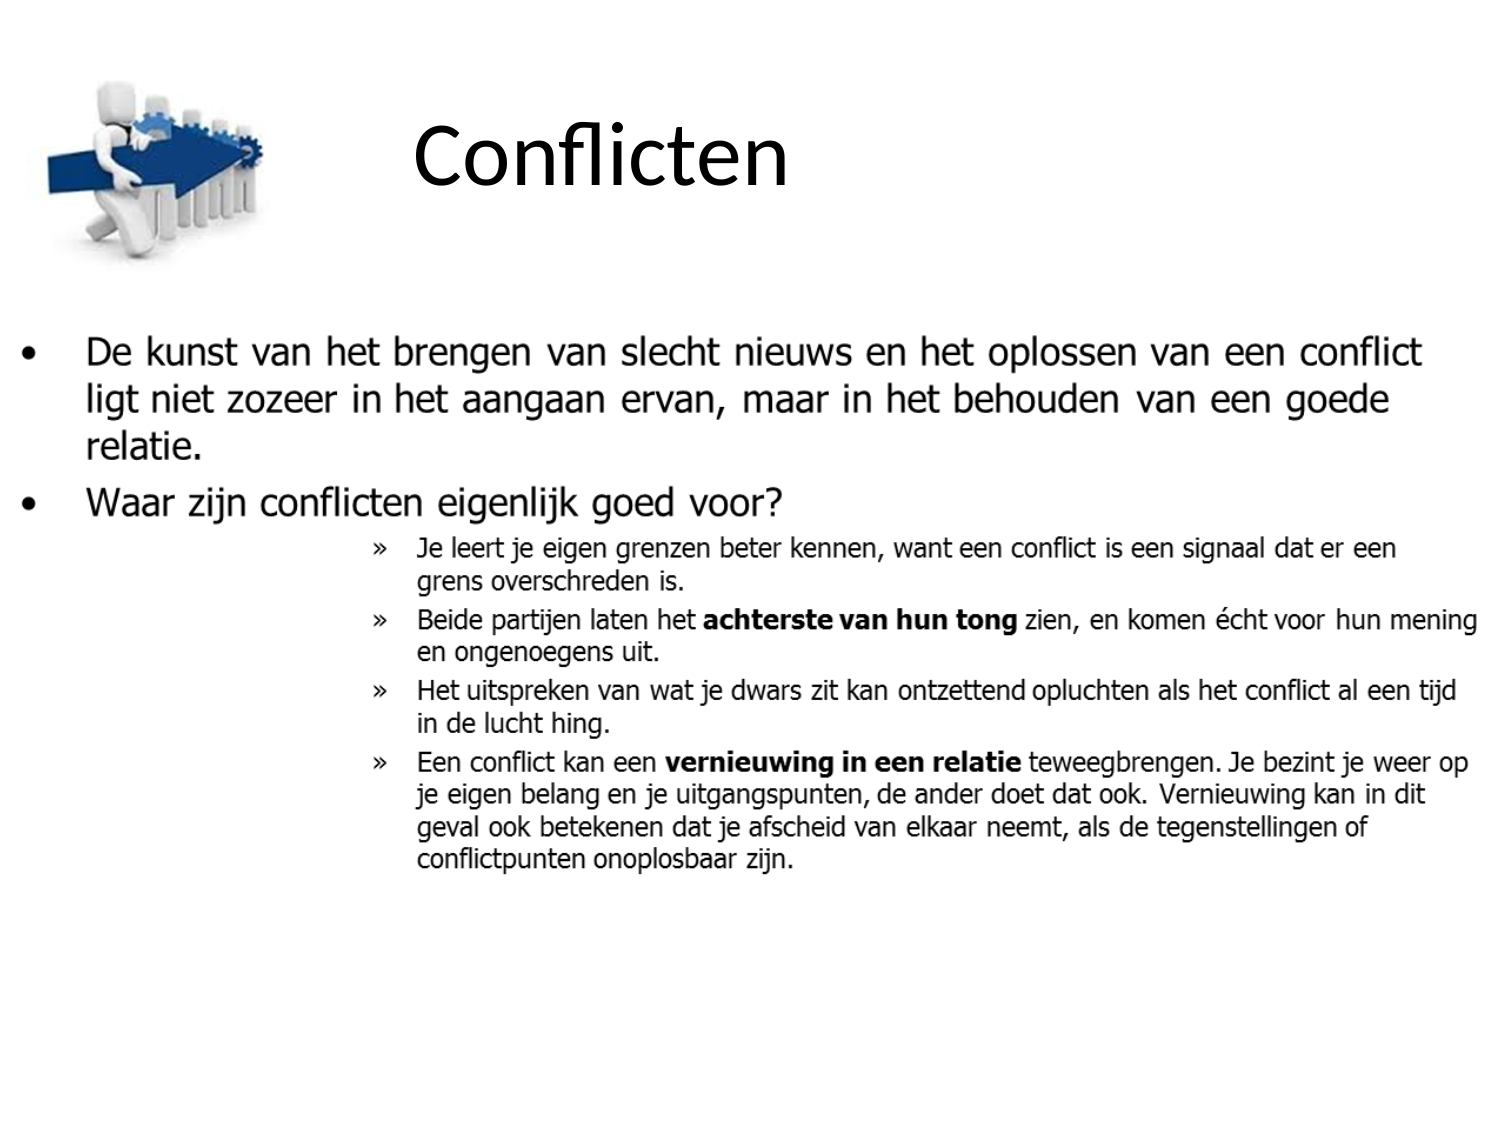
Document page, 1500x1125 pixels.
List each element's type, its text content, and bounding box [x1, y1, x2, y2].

title Conflicten [289, 54, 916, 244]
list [0, 314, 1500, 999]
picture [0, 67, 310, 282]
